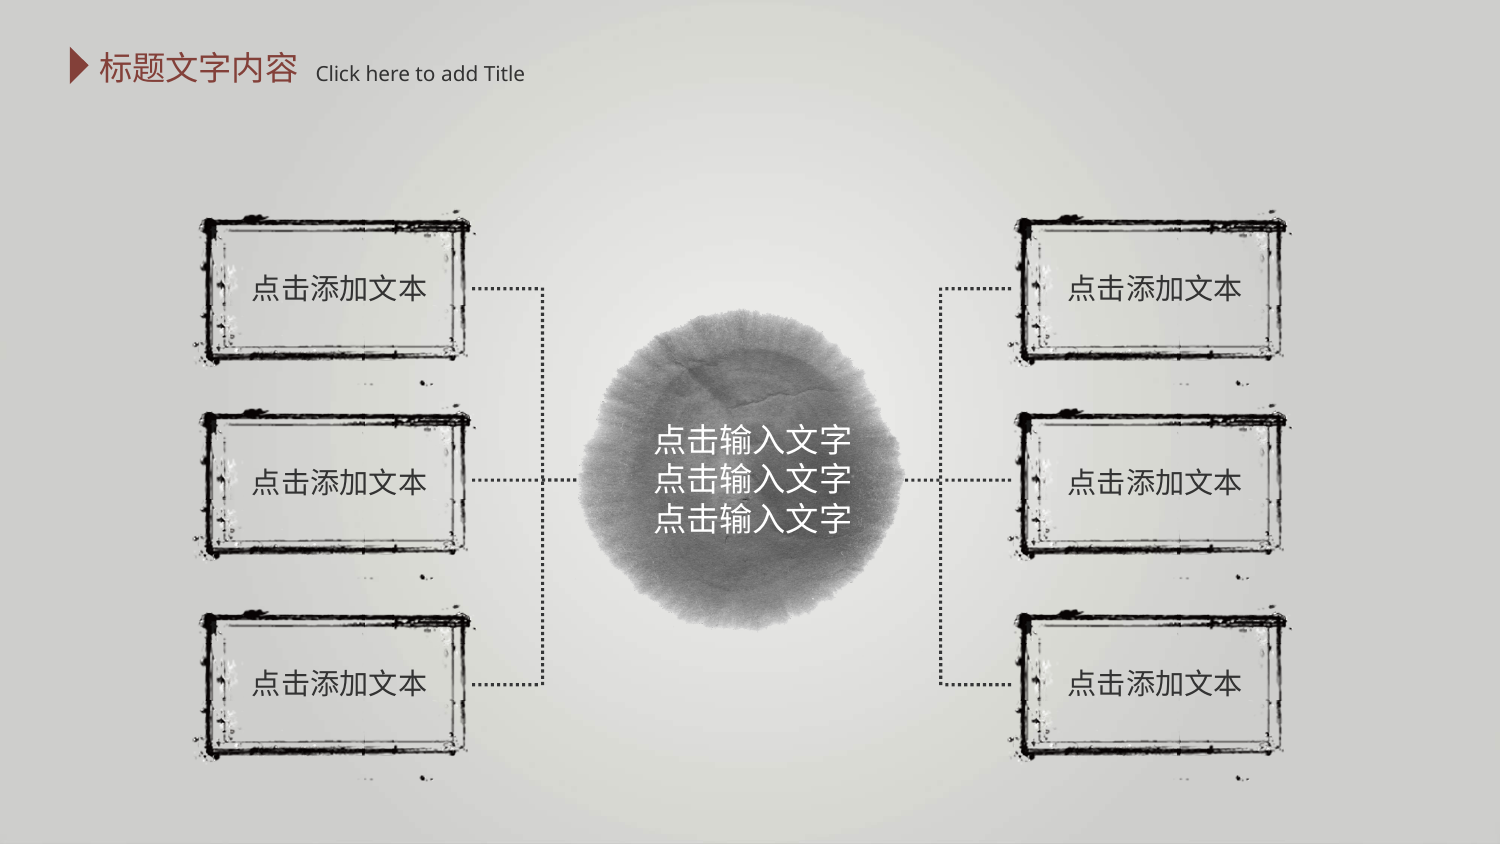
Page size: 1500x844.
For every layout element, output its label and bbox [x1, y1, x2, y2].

text_box [182, 194, 485, 800]
text_box [538, 287, 955, 673]
text_box [998, 194, 1301, 800]
text_box [485, 287, 998, 689]
text_box [69, 39, 547, 95]
picture [0, 0, 1500, 844]
